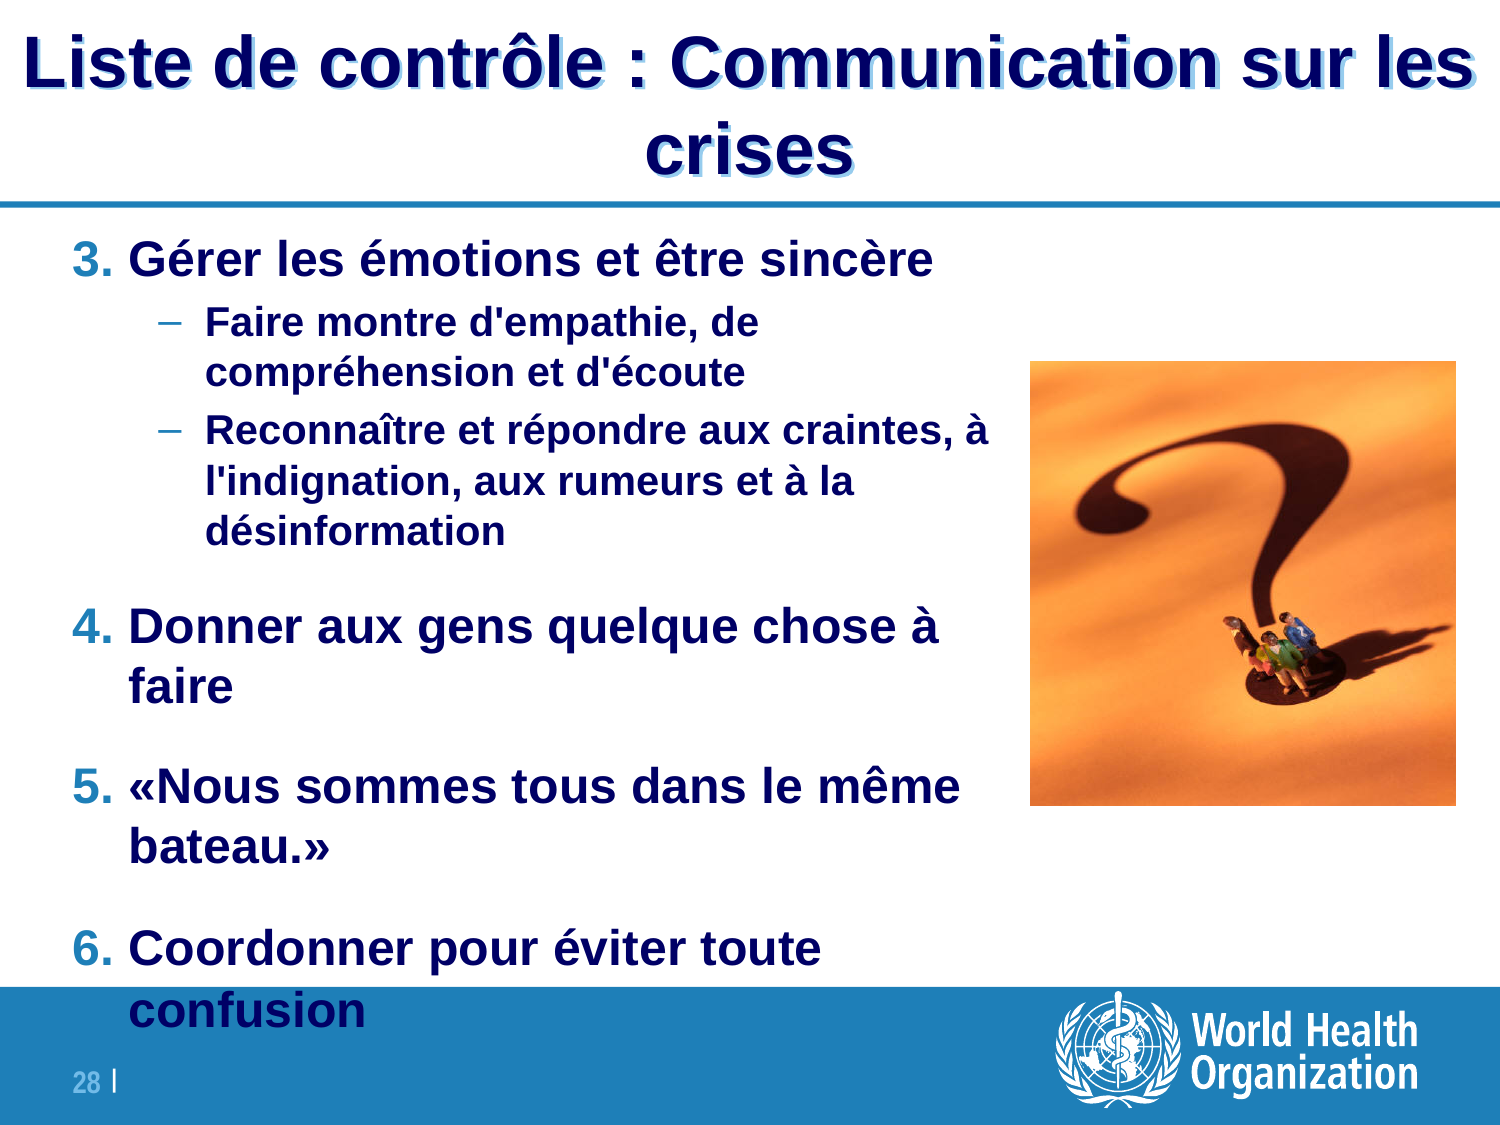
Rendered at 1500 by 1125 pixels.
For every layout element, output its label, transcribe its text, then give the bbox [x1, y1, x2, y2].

picture [1029, 361, 1456, 806]
title Liste de contrôle : Communication sur les crises [0, 0, 1500, 204]
list Gérer les émotions et être sincère Faire montre d'empathie, de compréhension et d'écoute Reconnaître et répondre aux craintes, à l'indignation, aux rumeurs et à la désinformation Donner aux gens quelque chose à faire «Nous sommes tous dans le même bateau.» Coordonner pour éviter toute confusion [72, 226, 992, 984]
